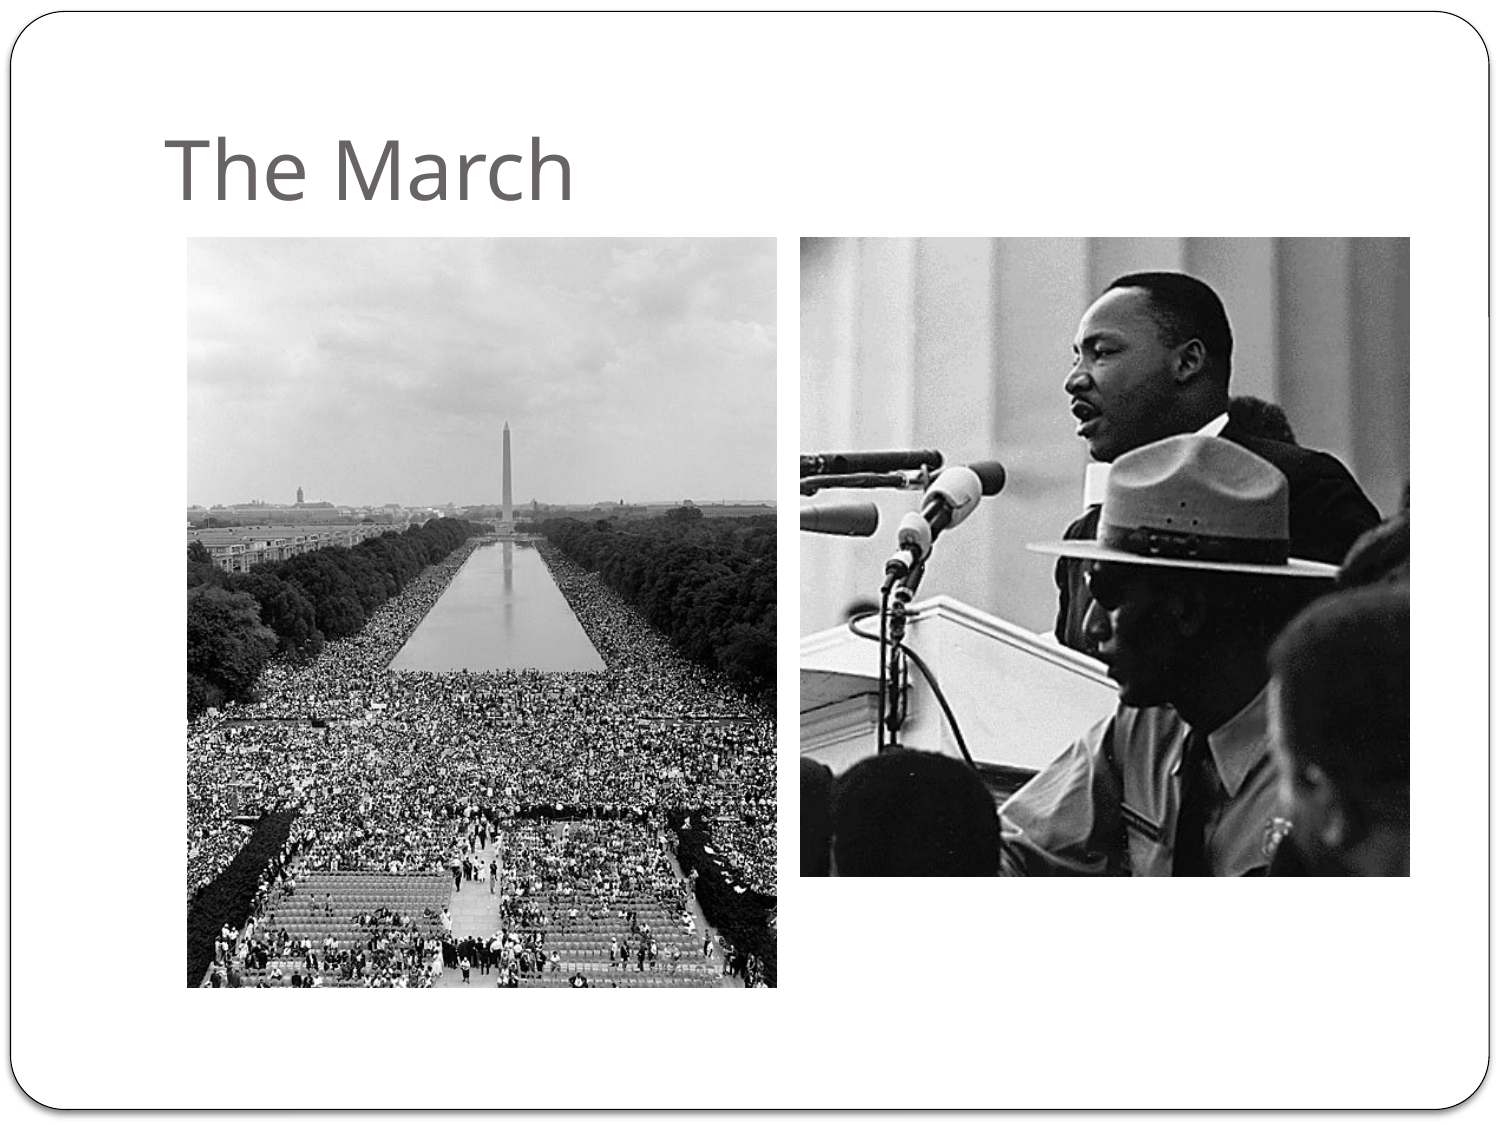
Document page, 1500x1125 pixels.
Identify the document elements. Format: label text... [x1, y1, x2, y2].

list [187, 237, 777, 988]
title The March [150, 45, 1425, 233]
picture [799, 237, 1410, 877]
